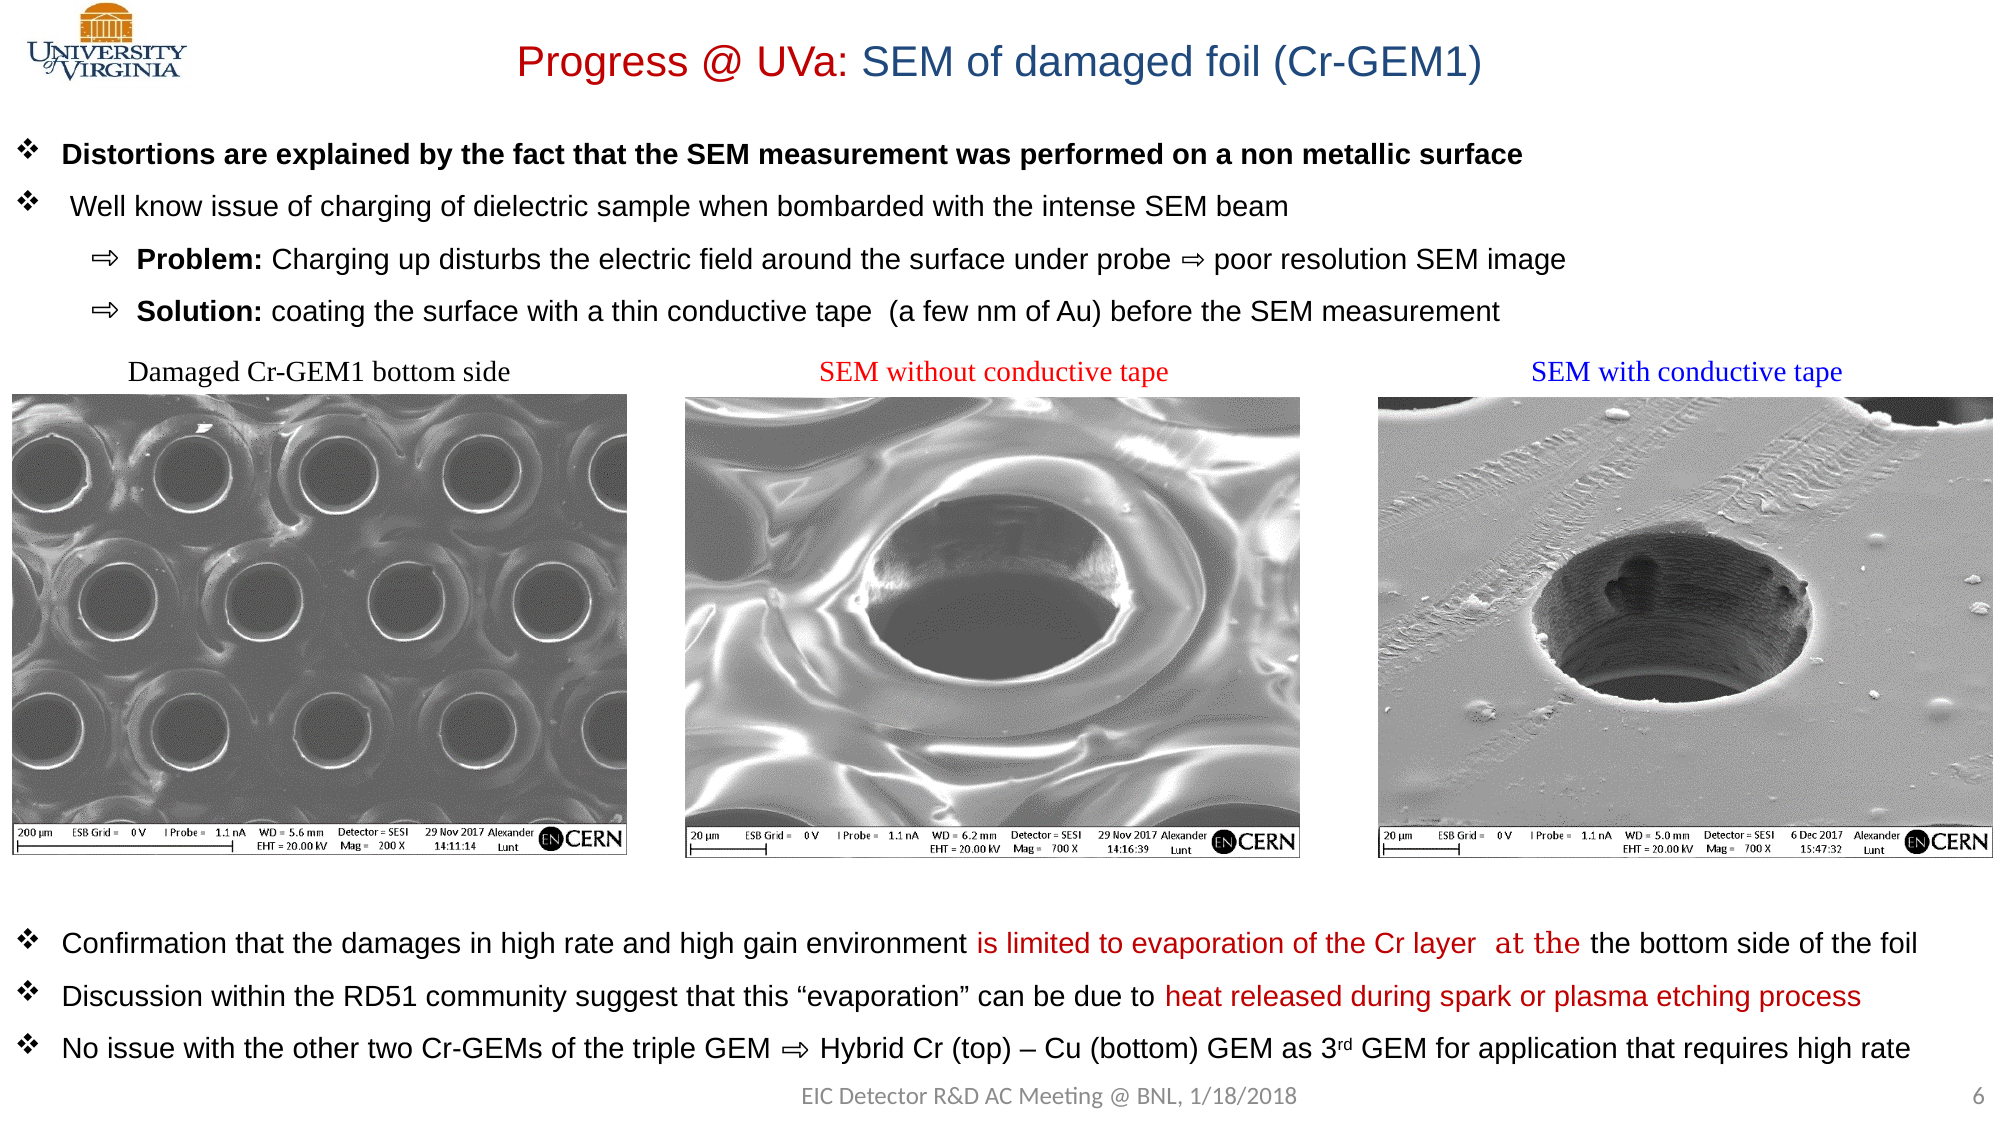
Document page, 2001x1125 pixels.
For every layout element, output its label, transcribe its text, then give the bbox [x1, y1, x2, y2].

footer EIC Detector R&D AC Meeting @ BNL, 1/18/2018 [762, 1072, 1338, 1125]
slide_number 6 [1533, 1072, 2000, 1125]
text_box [12, 344, 1993, 858]
text_box Progress @ UVa: SEM of damaged foil (Cr-GEM1) [0, 0, 2000, 93]
text_box Confirmation that the damages in high rate and high gain environment is limited to evaporation of the Cr layer at the the bottom side of the foil Discussion within the RD51 community suggest that this “evaporation” can be due to heat released during spark or plasma etching process No issue with the other two Cr-GEMs of the triple GEM ⇨ Hybrid Cr (top) – Cu (bottom) GEM as 3rd GEM for application that requires high rate [0, 899, 2000, 1072]
text_box Distortions are explained by the fact that the SEM measurement was performed on a non metallic surface Well know issue of charging of dielectric sample when bombarded with the intense SEM beam Problem: Charging up disturbs the electric field around the surface under probe ⇨ poor resolution SEM image Solution: coating the surface with a thin conductive tape (a few nm of Au) before the SEM measurement [0, 110, 2000, 335]
